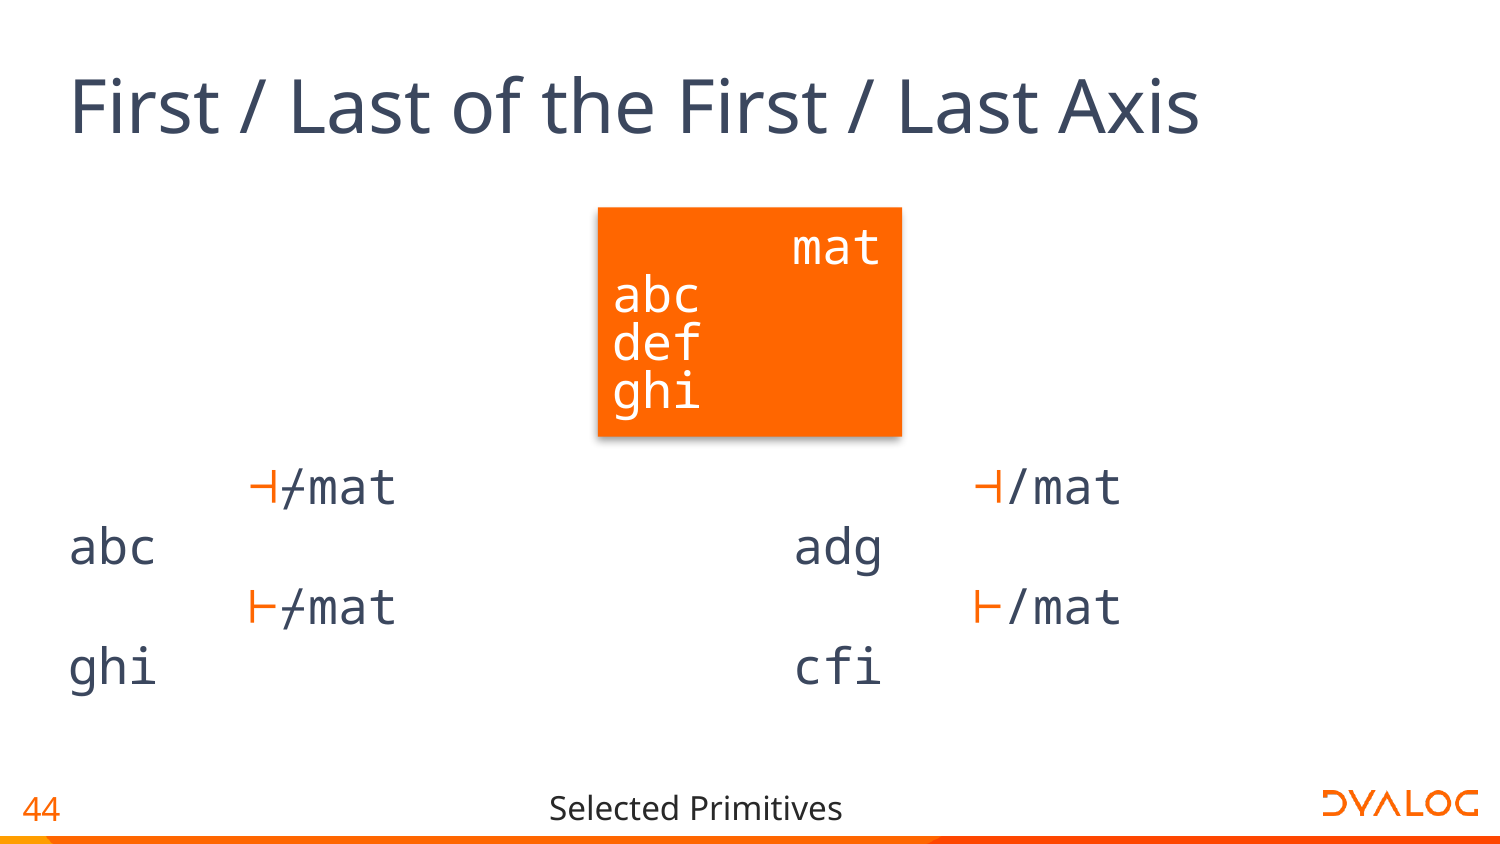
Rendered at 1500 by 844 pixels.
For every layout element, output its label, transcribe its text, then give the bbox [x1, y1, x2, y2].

list ⊣⌿mat abc ⊢⌿mat ghi [53, 207, 727, 740]
picture [1323, 790, 1478, 816]
text_box mat abc def ghi [596, 205, 904, 439]
list ⊣/mat adg ⊢/mat cfi [778, 207, 1453, 740]
picture [0, 836, 1500, 844]
title First / Last of the First / Last Axis [53, 43, 1453, 157]
